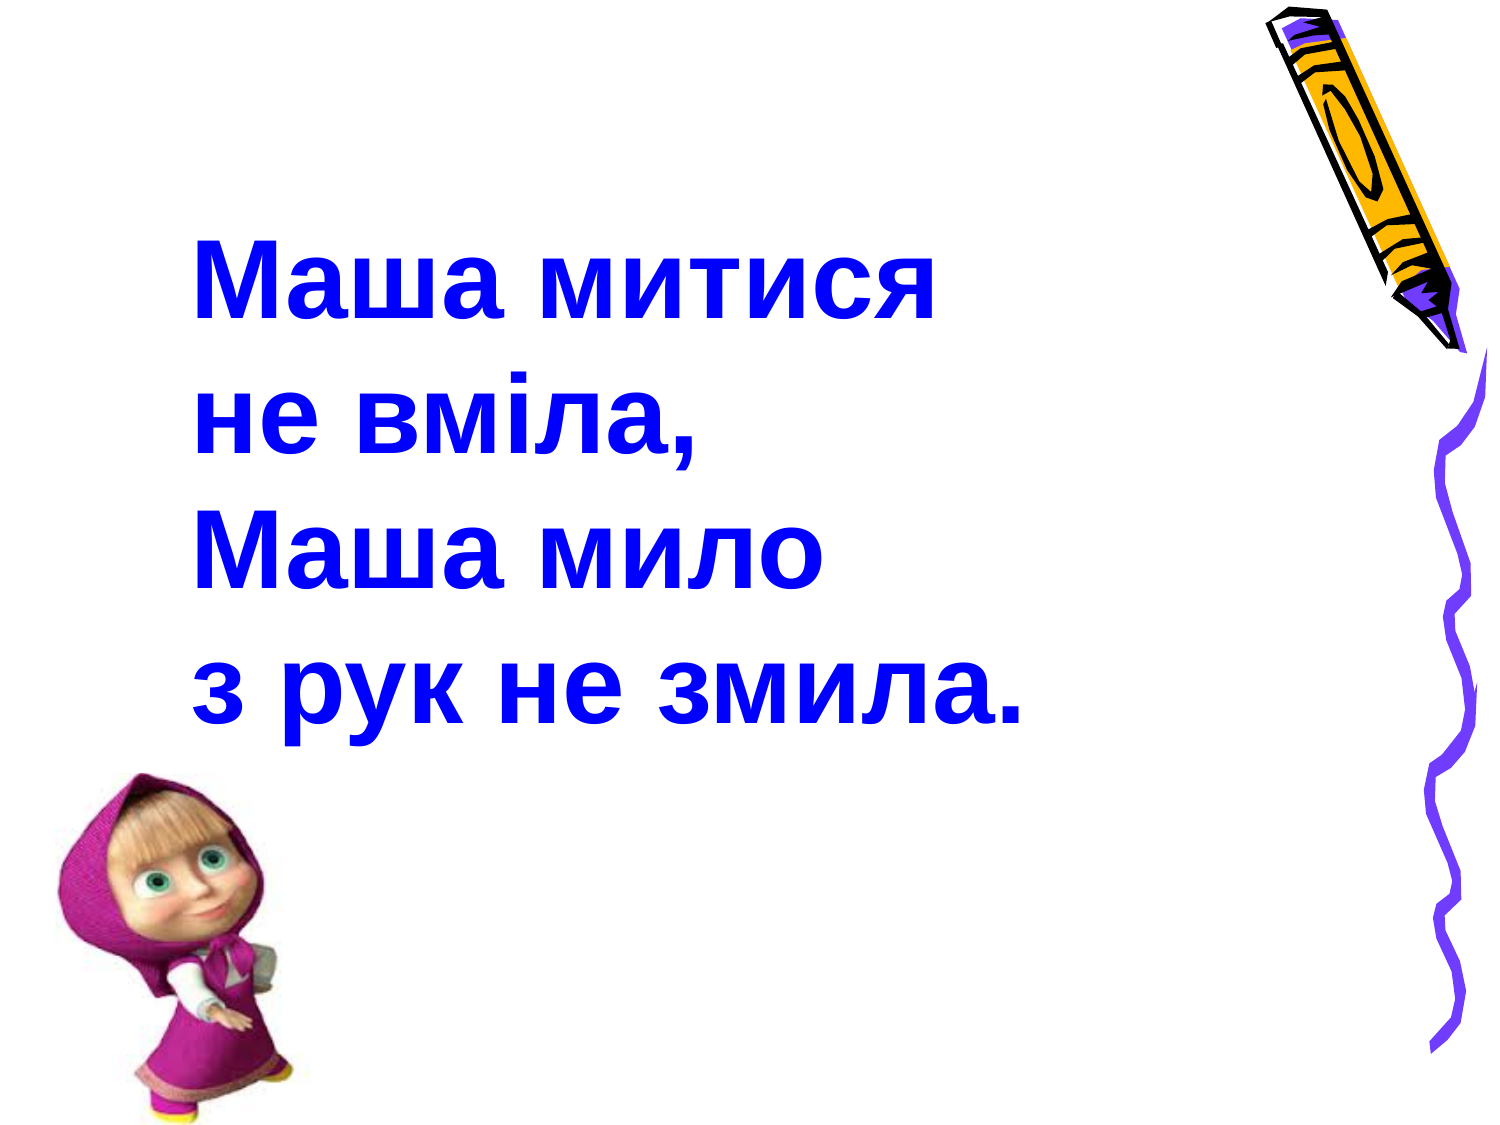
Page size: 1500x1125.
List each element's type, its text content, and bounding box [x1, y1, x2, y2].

picture [0, 773, 352, 1125]
text_box Маша митися не вміла, Маша мило з рук не змила. [175, 199, 1301, 754]
